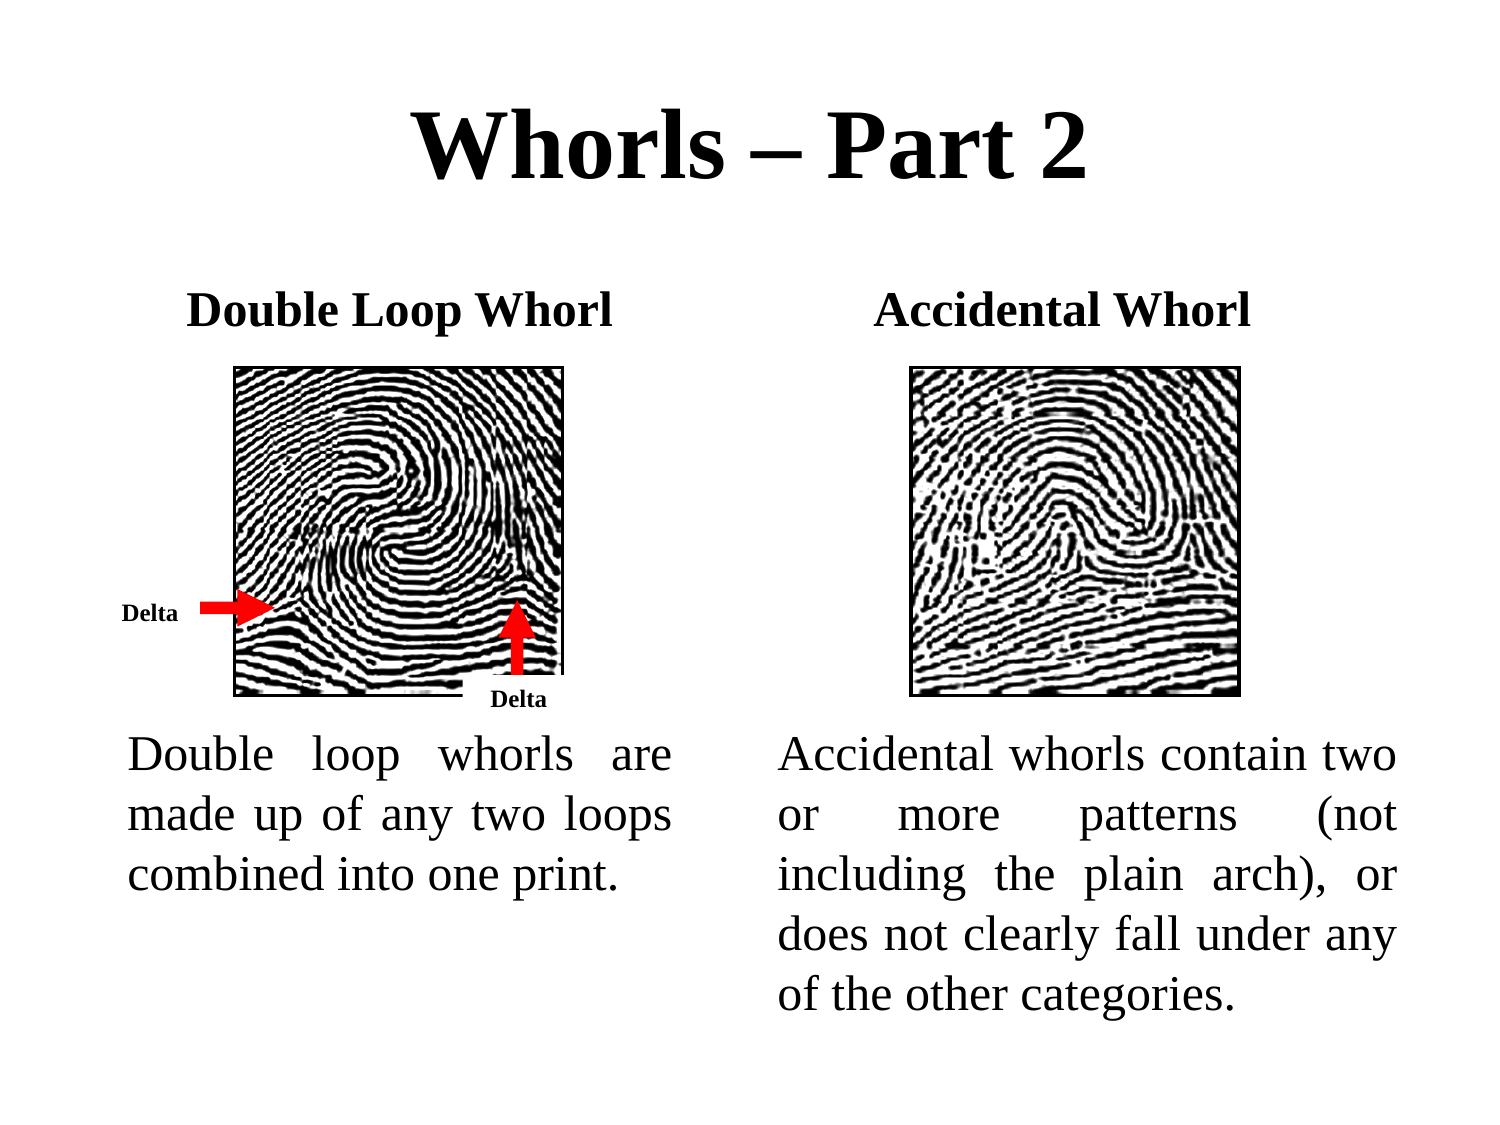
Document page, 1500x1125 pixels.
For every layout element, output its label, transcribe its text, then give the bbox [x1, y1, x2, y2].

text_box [762, 268, 1413, 1063]
title Whorls – Part 2 [74, 44, 1426, 233]
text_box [99, 268, 688, 963]
